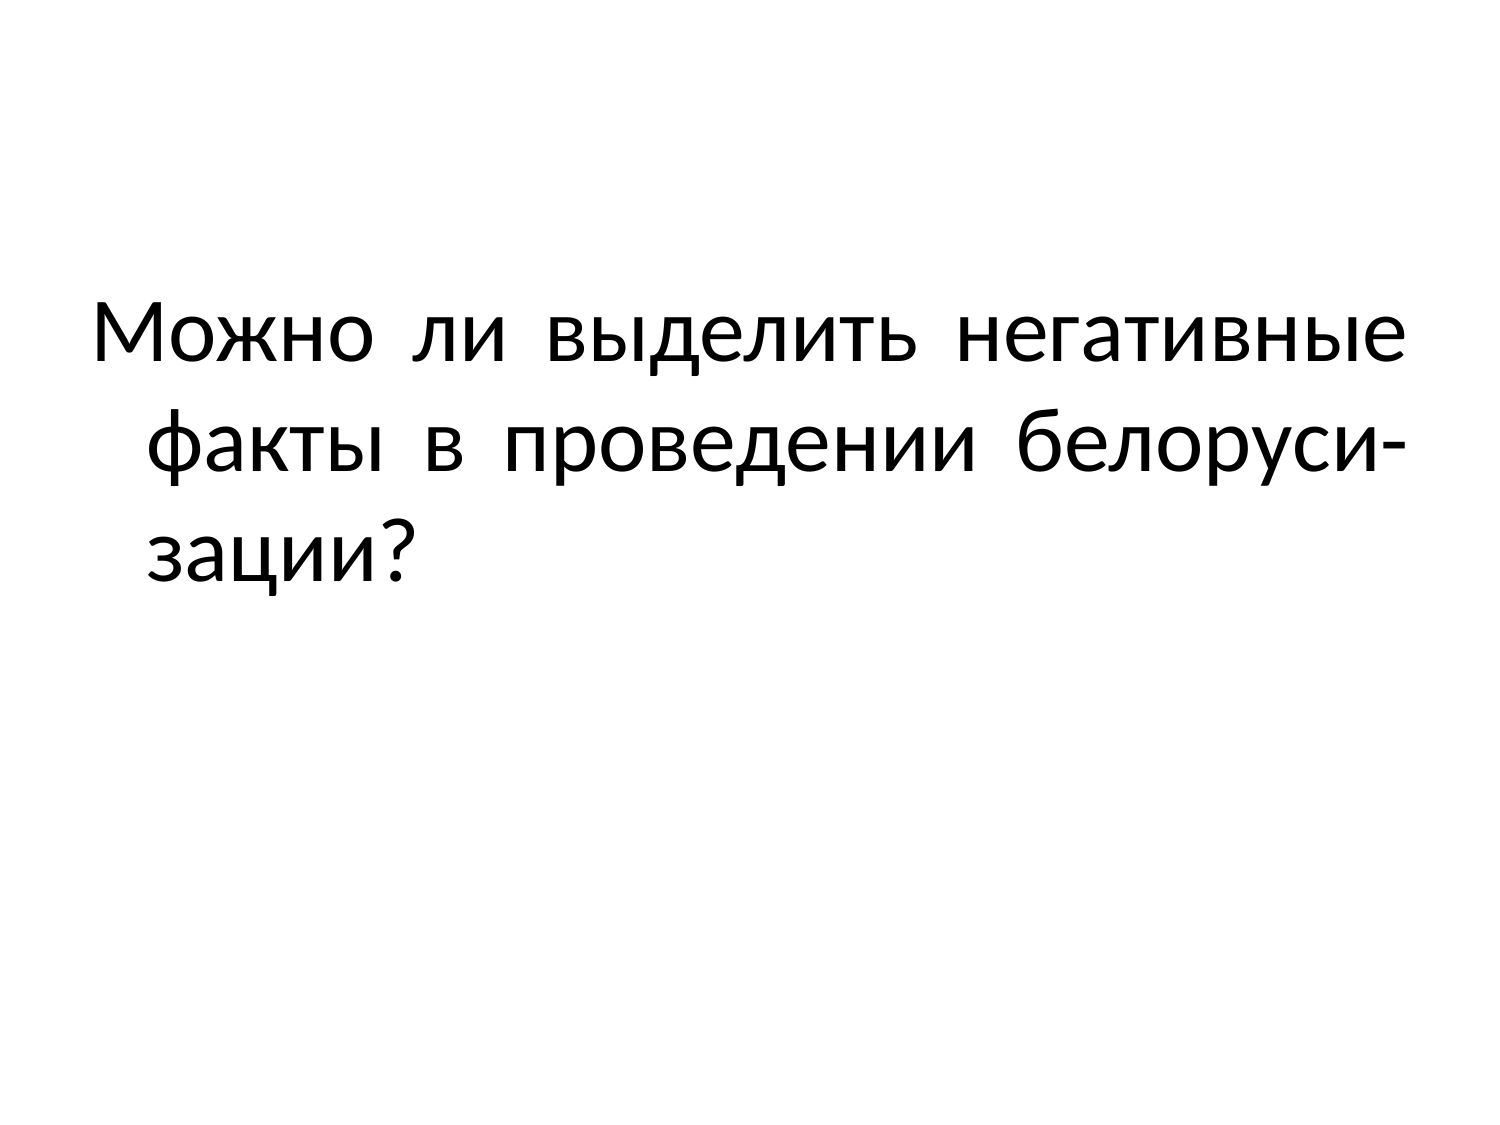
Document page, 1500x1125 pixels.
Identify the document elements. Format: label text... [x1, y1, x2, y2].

list Можно ли выделить негативные факты в проведении белоруси-зации? [75, 262, 1425, 1005]
